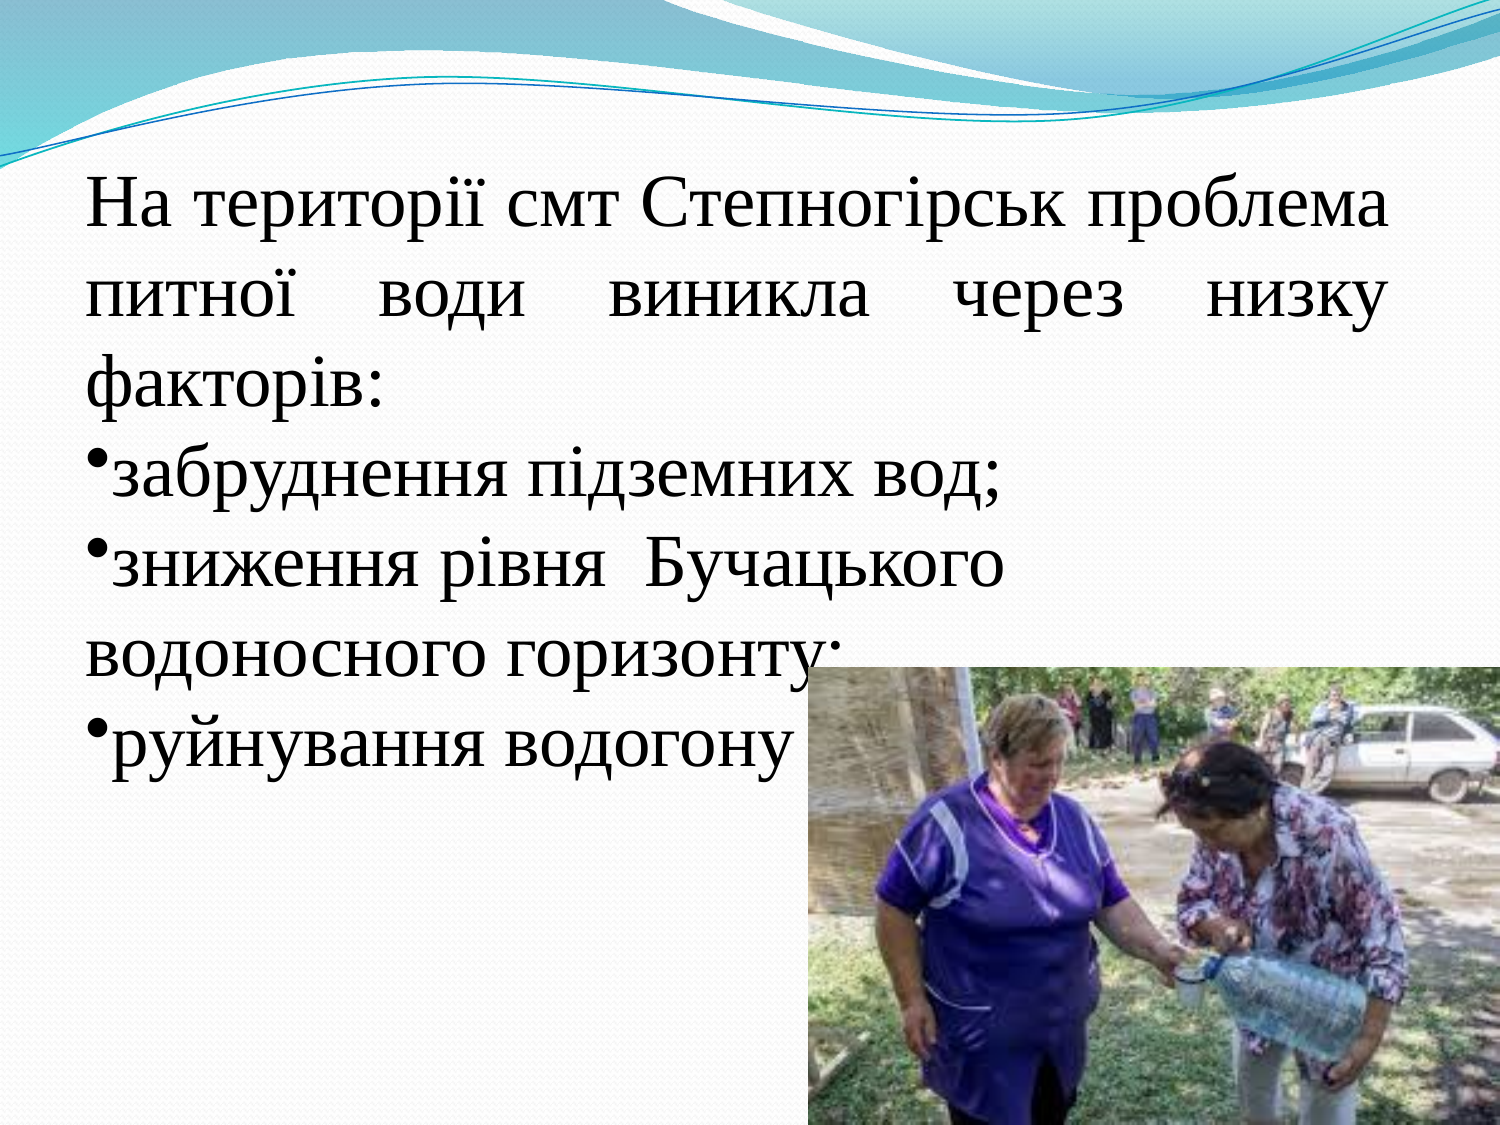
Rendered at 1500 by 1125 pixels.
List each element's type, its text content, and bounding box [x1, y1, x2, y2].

table_cell 9 [801, 669, 808, 789]
picture [808, 667, 1500, 1125]
text_box На території смт Степногірськ проблема питної води виникла через низку факторів: забруднення підземних вод; зниження рівня Бучацького водоносного горизонту; руйнування водогону . [70, 3, 1407, 789]
